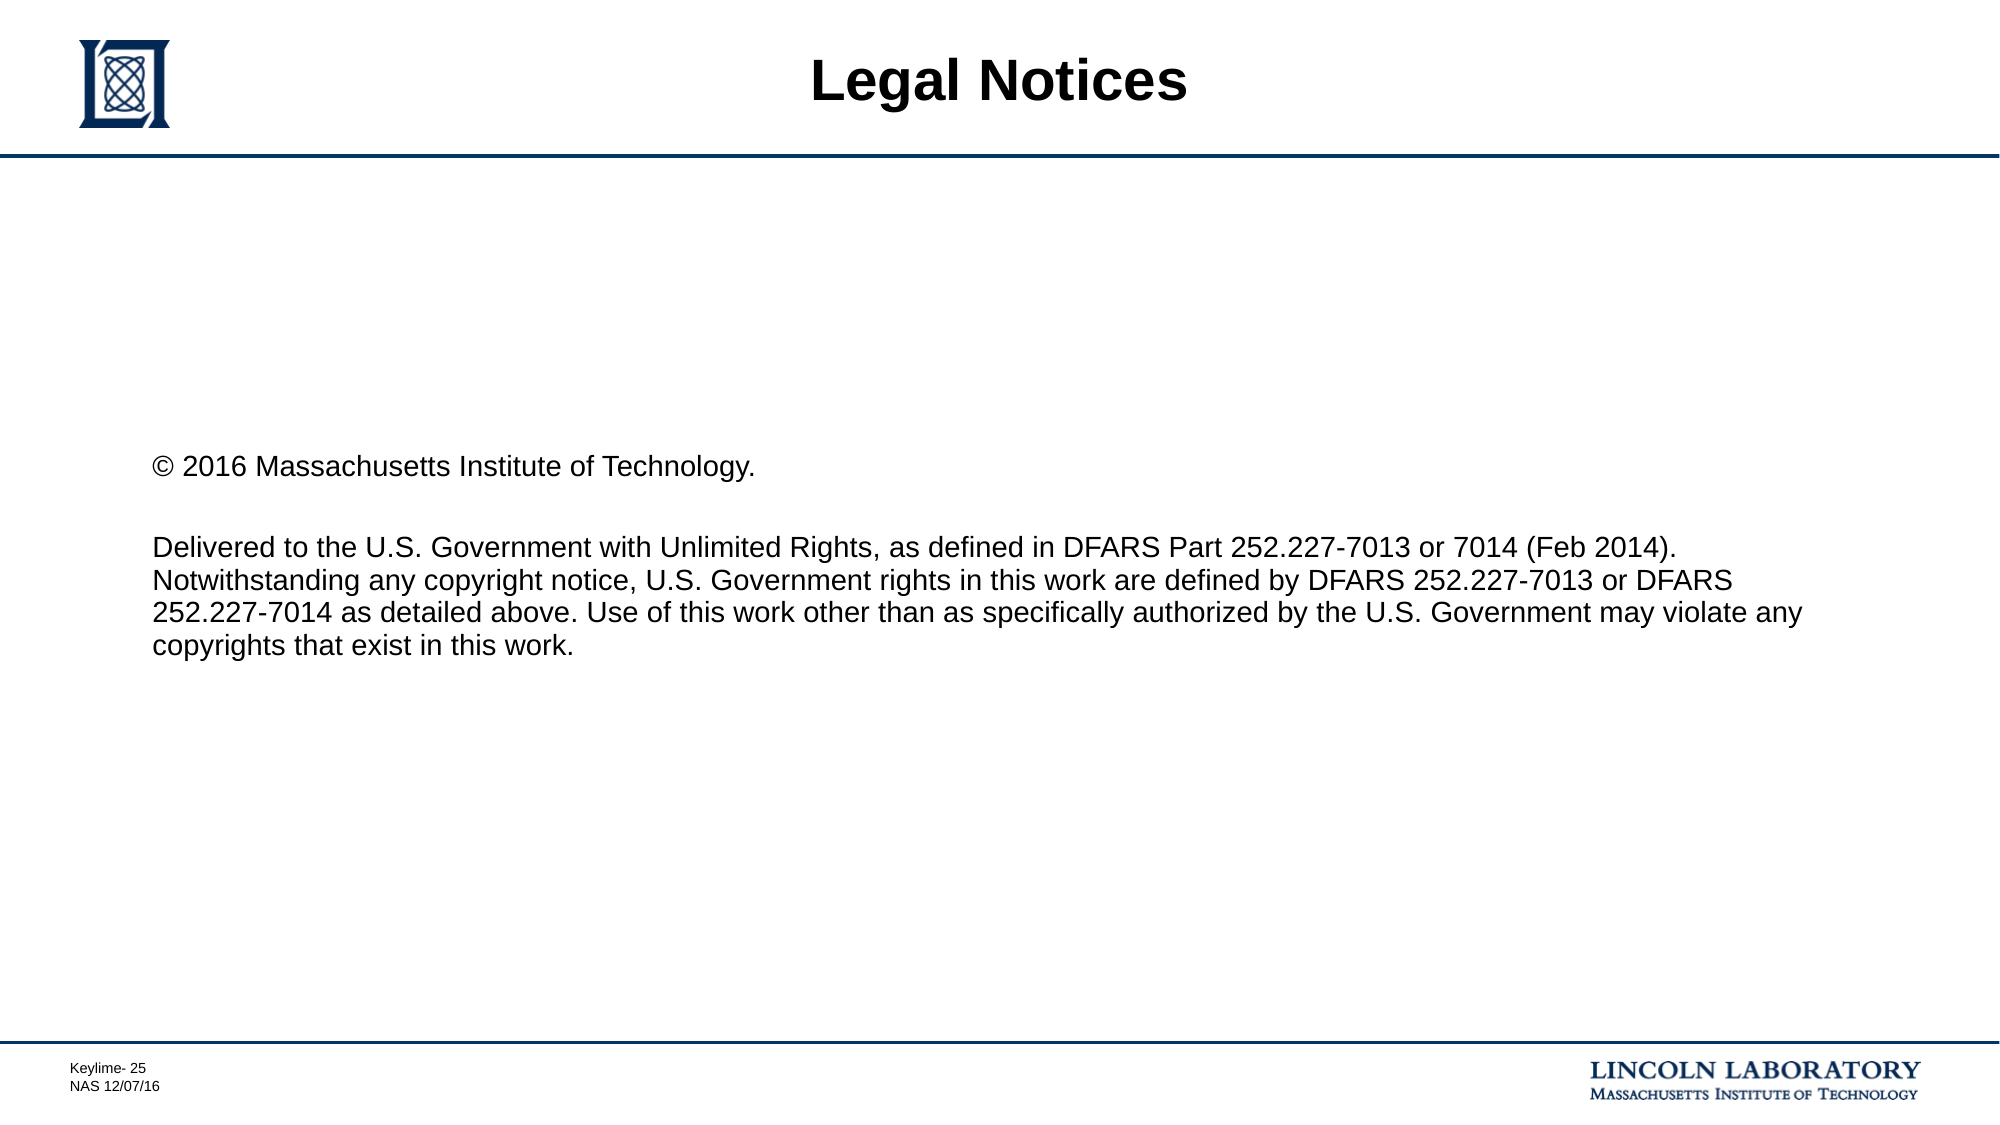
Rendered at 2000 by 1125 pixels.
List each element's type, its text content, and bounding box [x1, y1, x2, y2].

title Legal Notices [205, 16, 1794, 151]
table_cell Delivered to the U.S. Government with Unlimited Rights, as defined in DFARS Part 252.227-7013 or 7014 (Feb 2014). Notwithstanding any copyright notice, U.S. Government rights in this work are defined by DFARS 252.227-7013 or DFARS 252.227-7014 as detailed above. Use of this work other than as specifically authorized by the U.S. Government may violate any copyrights that exist in this work. [137, 490, 1862, 669]
table_header © 2016 Massachusetts Institute of Technology. [137, 442, 1862, 490]
picture [79, 40, 170, 128]
picture [1588, 1061, 1921, 1100]
